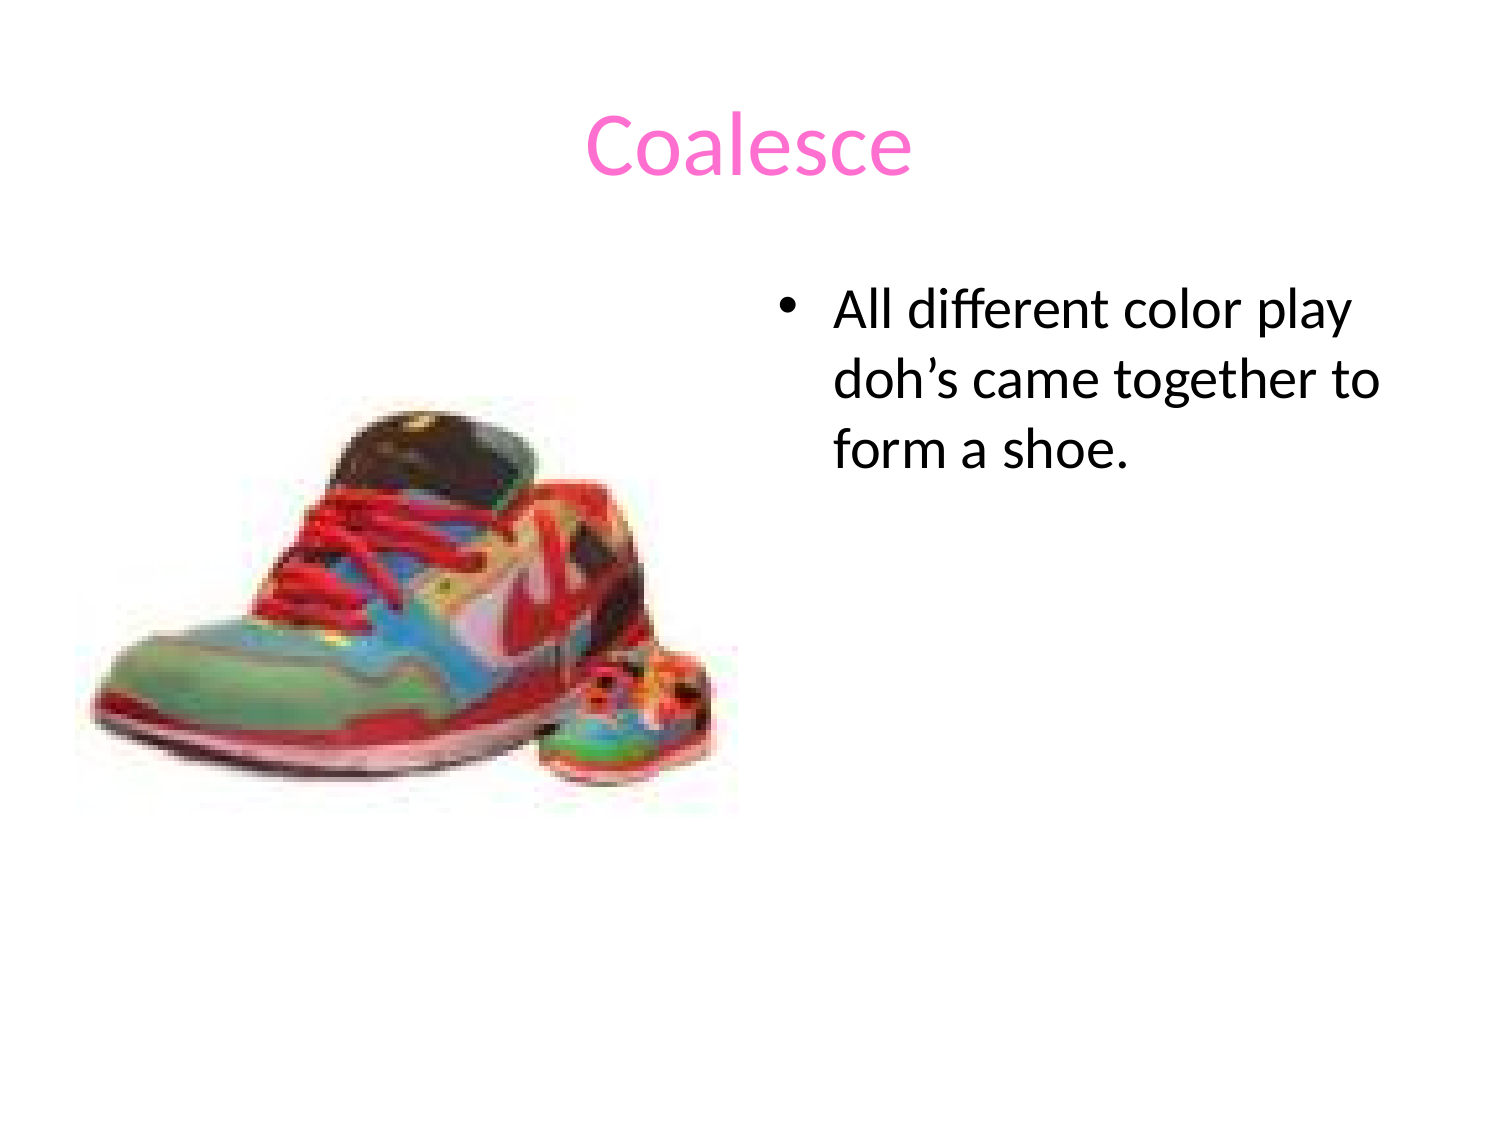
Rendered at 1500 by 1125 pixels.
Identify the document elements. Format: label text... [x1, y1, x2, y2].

list All different color play doh’s came together to form a shoe. [762, 262, 1425, 1005]
title Coalesce [75, 45, 1425, 233]
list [74, 262, 738, 1006]
